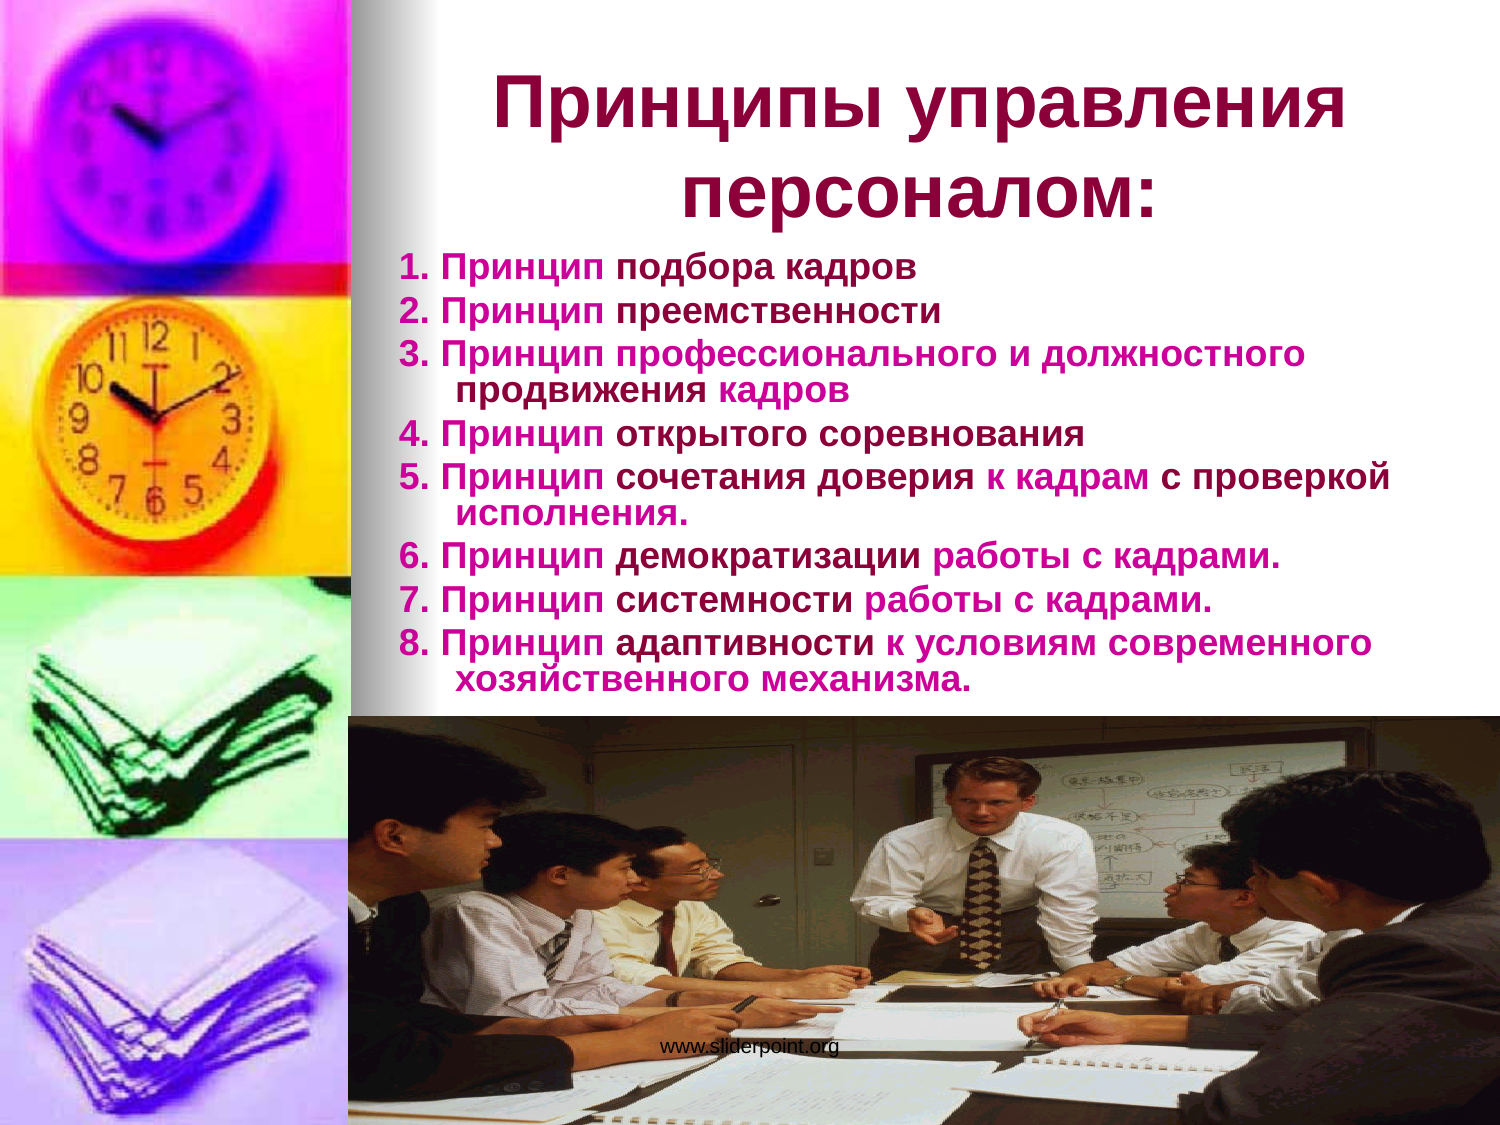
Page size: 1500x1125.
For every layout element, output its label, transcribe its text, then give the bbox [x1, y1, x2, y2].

list 1. Принцип подбора кадров 2. Принцип преемственности 3. Принцип профессионального и должностного продвижения кадров 4. Принцип открытого соревнования 5. Принцип сочетания доверия к кадрам с проверкой исполнения. 6. Принцип демократизации работы с кадрами. 7. Принцип системности работы с кадрами. 8. Принцип адаптивности к условиям современного хозяйственного механизма. [383, 243, 1435, 714]
title Принципы управления персоналом: [395, 42, 1446, 243]
picture [0, 0, 1500, 1125]
